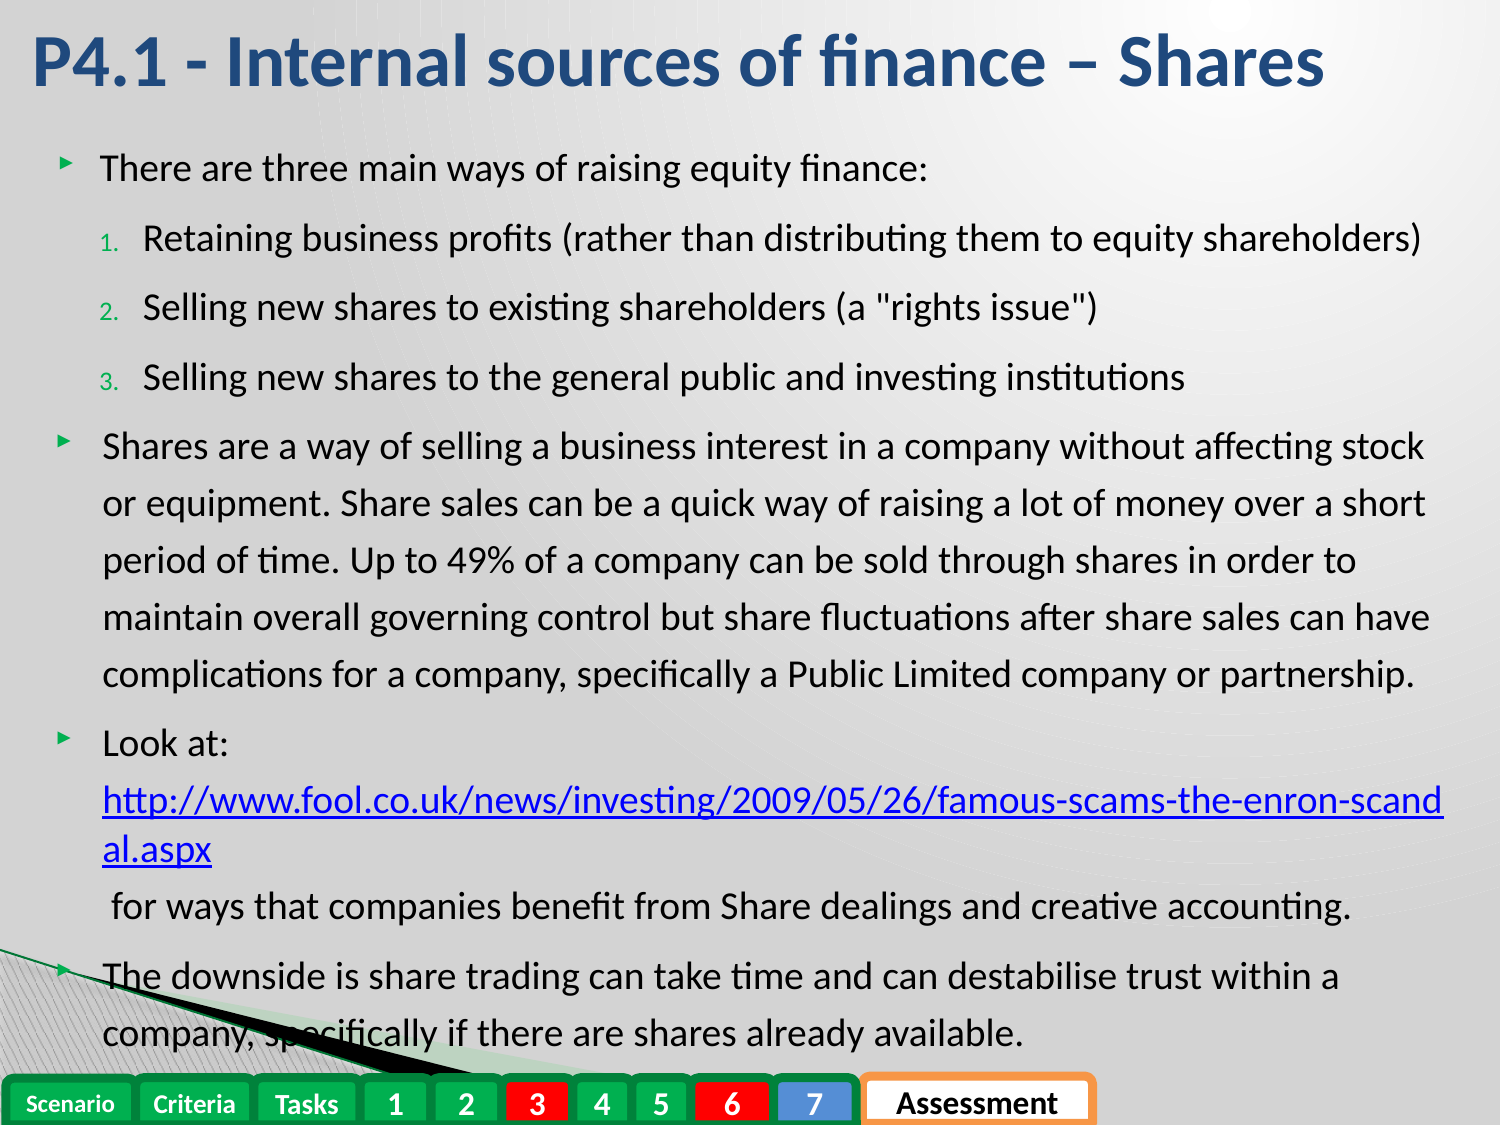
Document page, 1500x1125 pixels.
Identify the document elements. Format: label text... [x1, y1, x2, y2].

text_box P4.1 - Internal sources of finance – Shares [17, 19, 1489, 94]
list There are three main ways of raising equity finance: Retaining business profits (rather than distributing them to equity shareholders) Selling new shares to existing shareholders (a "rights issue") Selling new shares to the general public and investing institutions Shares are a way of selling a business interest in a company without affecting stock or equipment. Share sales can be a quick way of raising a lot of money over a short period of time. Up to 49% of a company can be sold through shares in order to maintain overall governing control but share fluctuations after share sales can have complications for a company, specifically a Public Limited company or partnership. Look at: http://www.fool.co.uk/news/investing/2009/05/26/famous-scams-the-enron-scandal.aspx for ways that companies benefit from Share dealings and creative accounting. The downside is share trading can take time and can destabilise trust within a company, specifically if there are shares already available. [40, 125, 1459, 1047]
